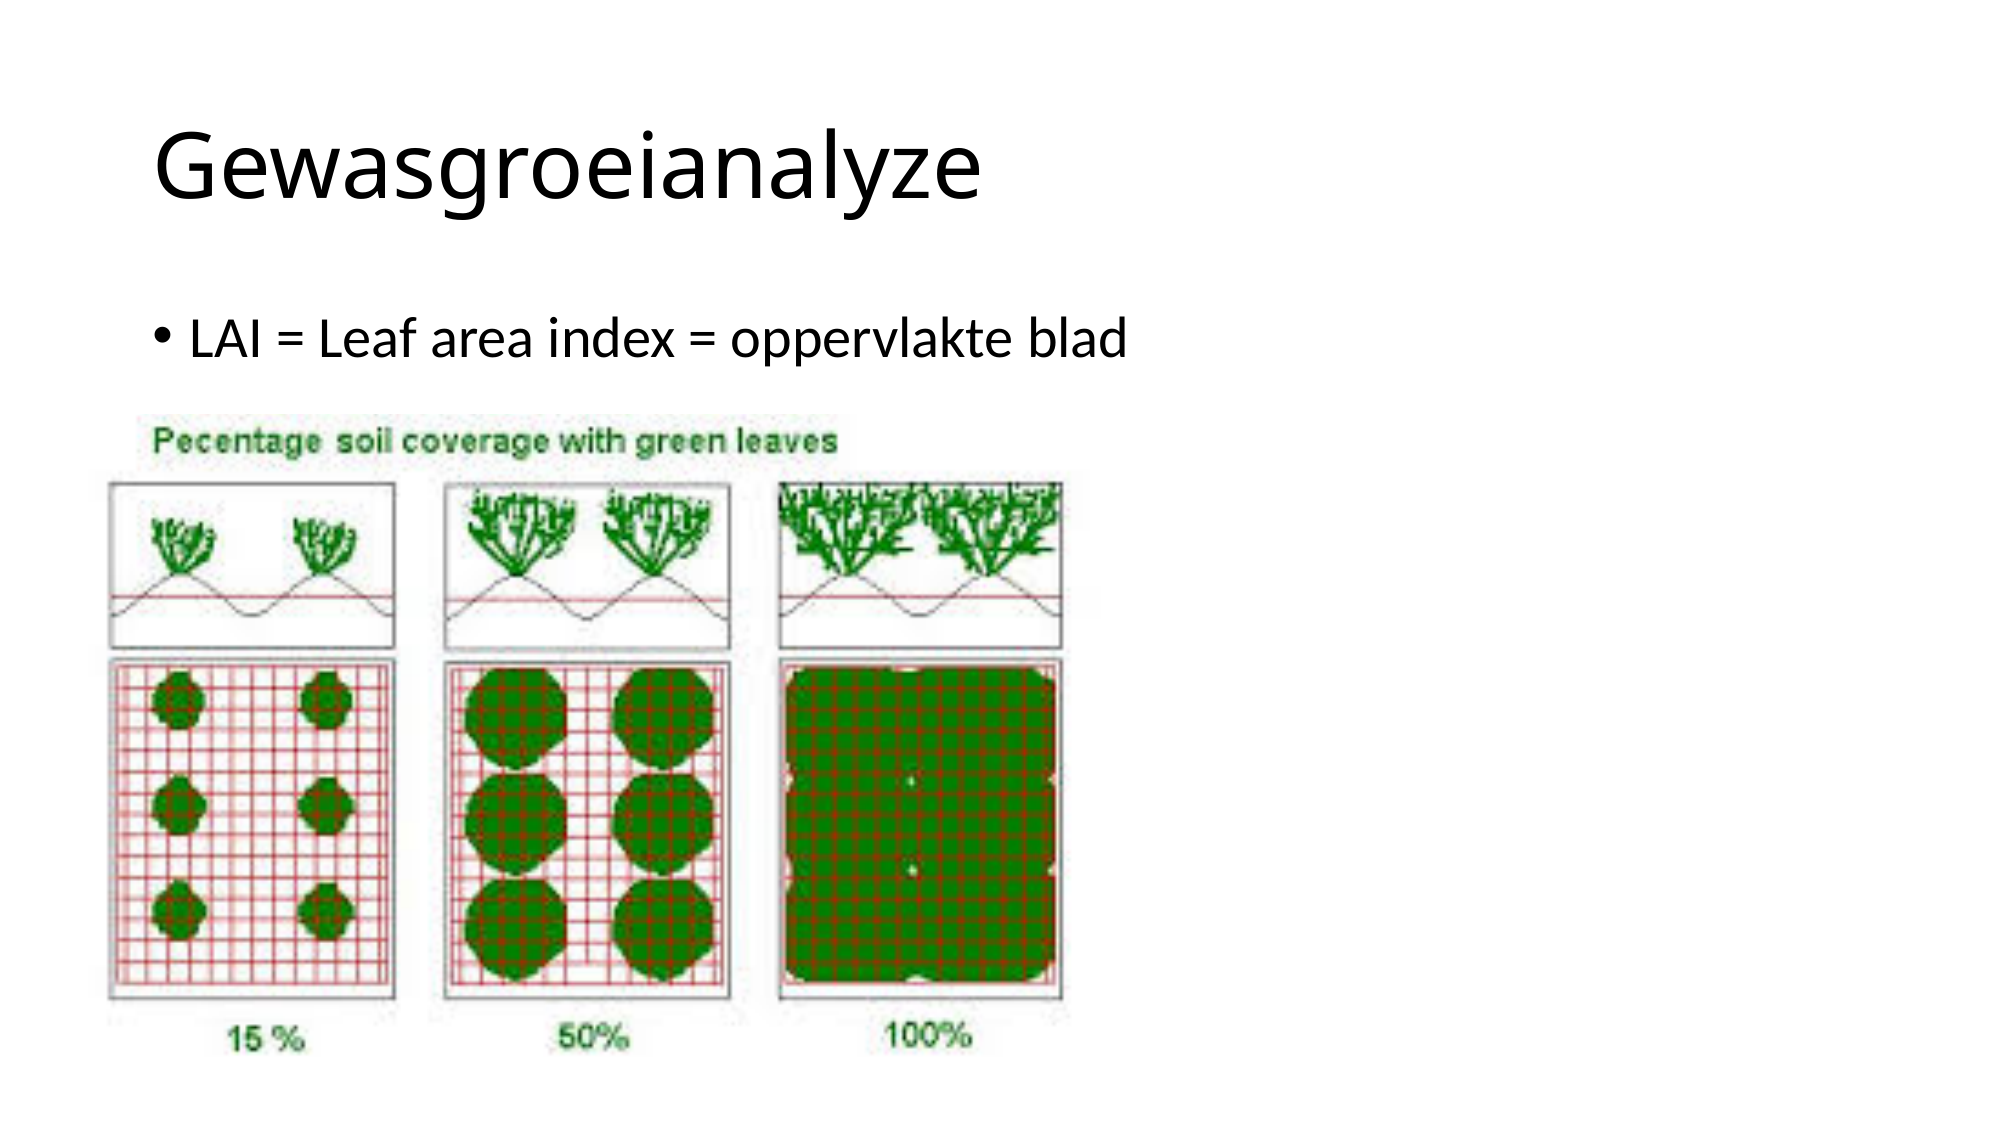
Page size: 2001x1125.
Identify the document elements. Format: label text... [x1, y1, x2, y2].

title Gewasgroeianalyze [137, 59, 1863, 278]
picture [80, 414, 1108, 1067]
list LAI = Leaf area index = oppervlakte blad [137, 299, 1863, 1014]
